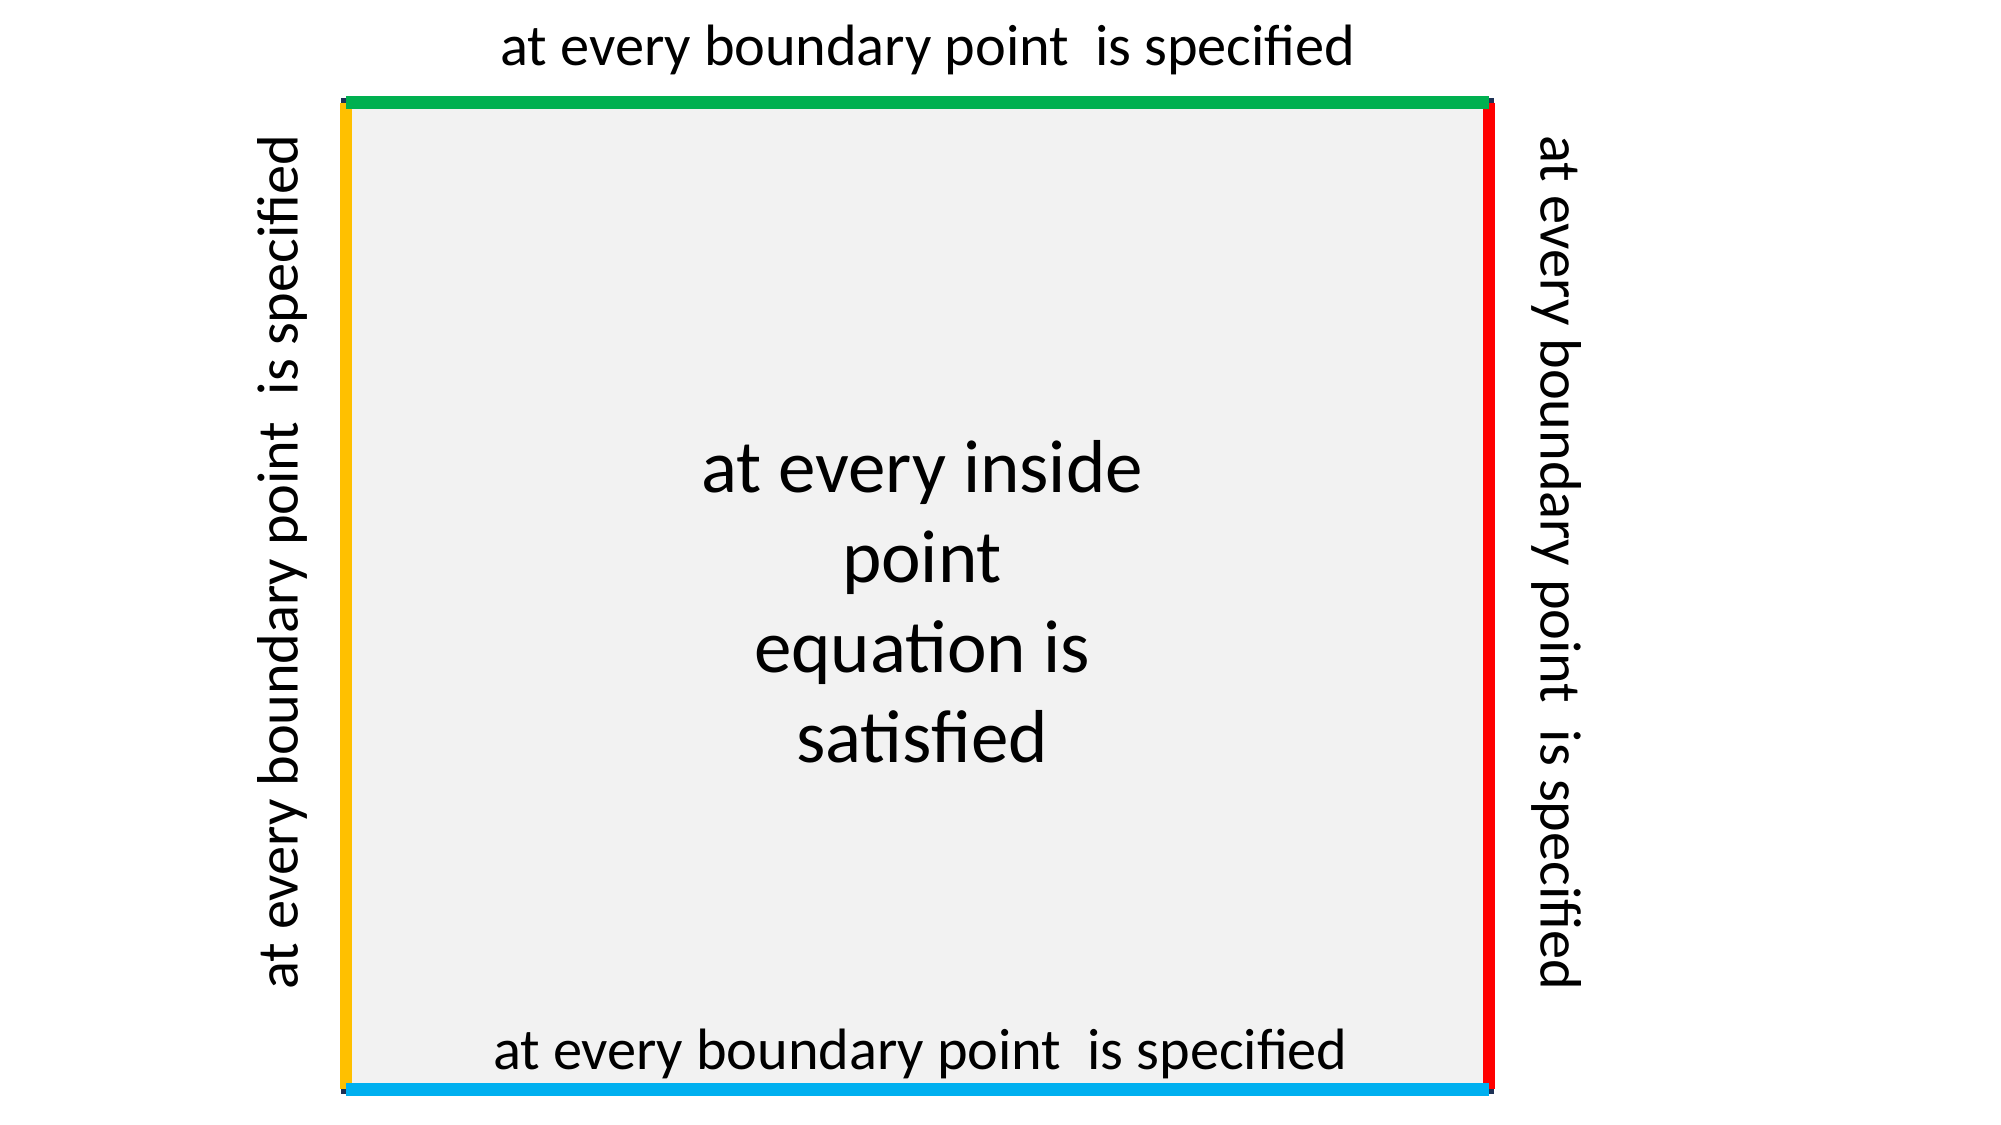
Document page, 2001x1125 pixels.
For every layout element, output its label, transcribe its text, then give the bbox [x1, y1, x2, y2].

text_box at every inside point equation is satisfied [646, 410, 1198, 786]
text_box [352, 109, 1483, 1083]
